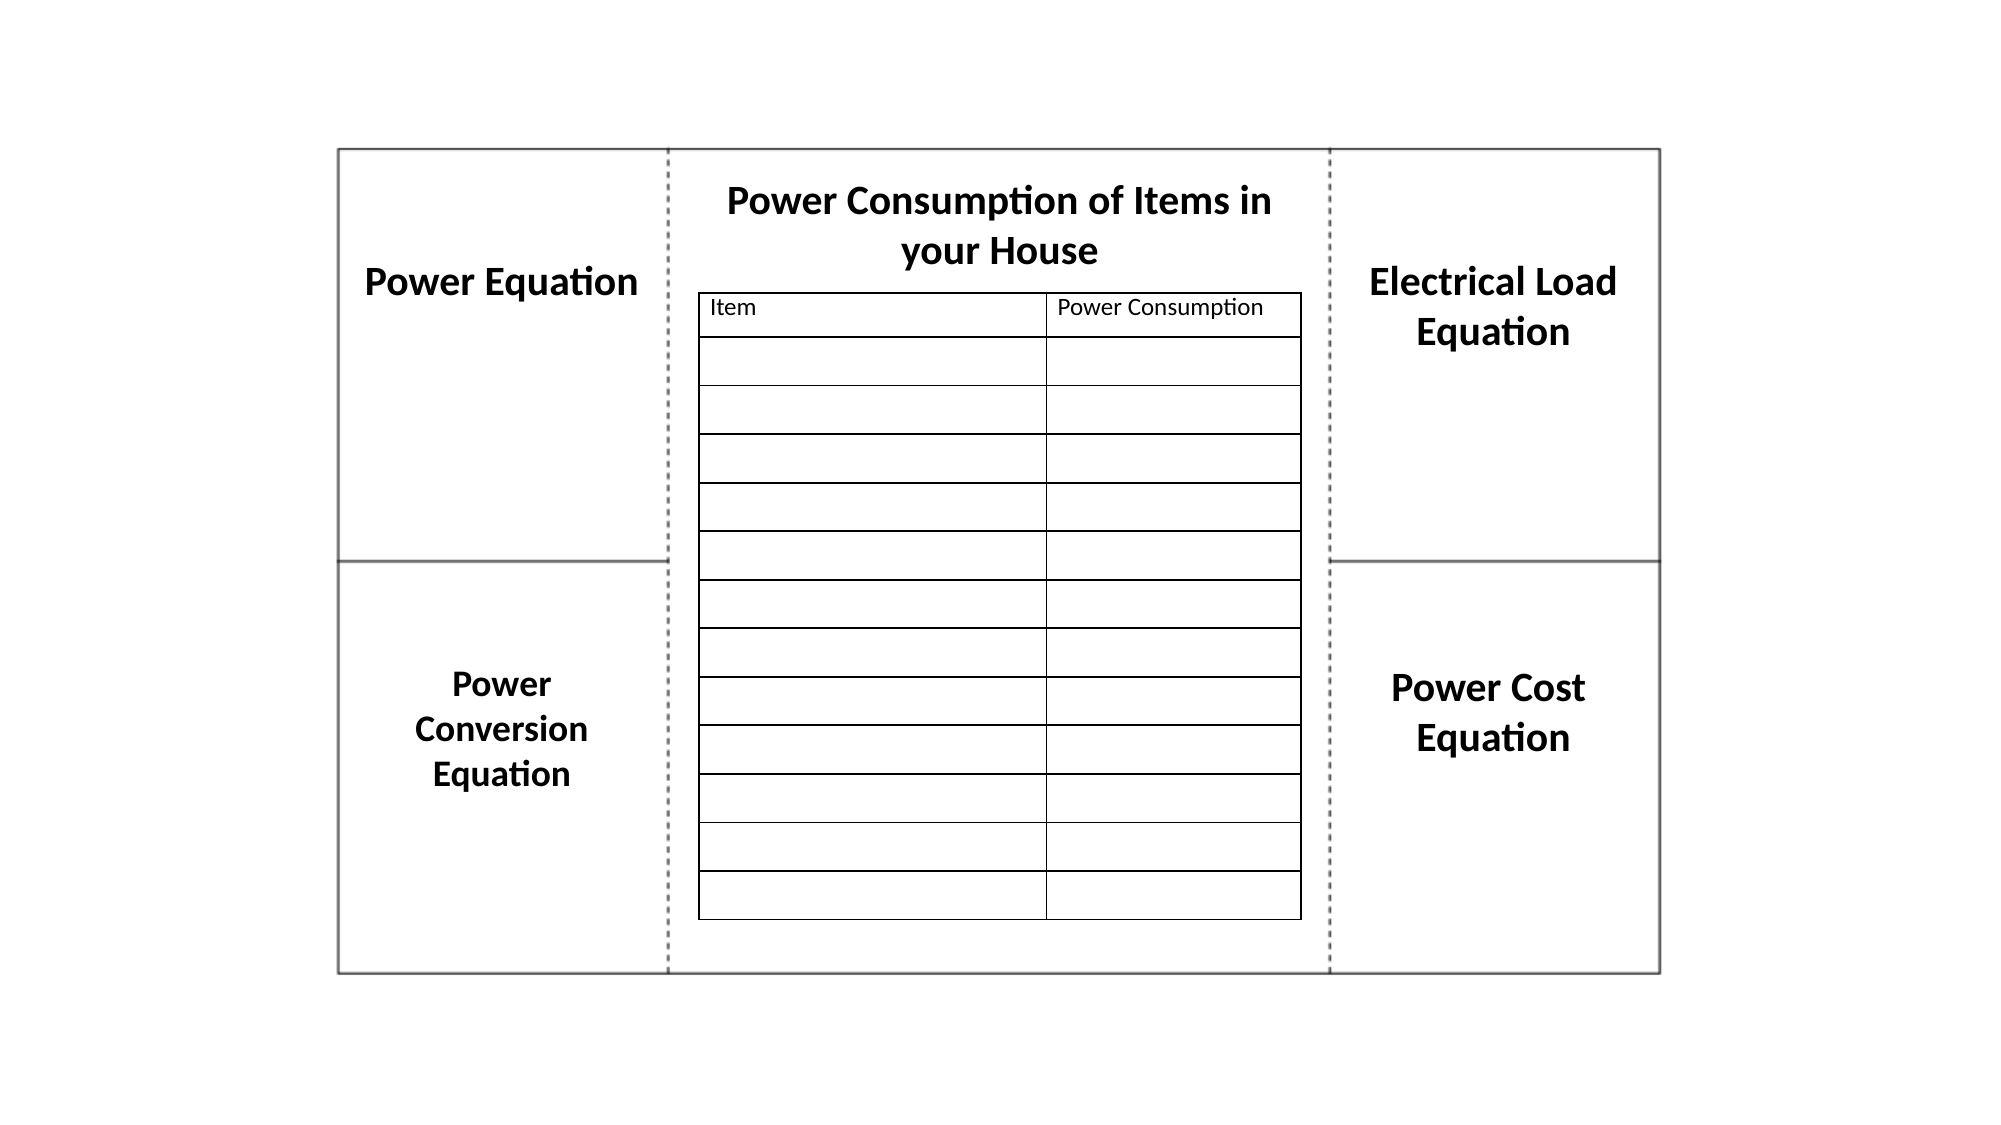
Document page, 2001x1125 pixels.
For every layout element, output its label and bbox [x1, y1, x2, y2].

picture [326, 139, 1674, 986]
